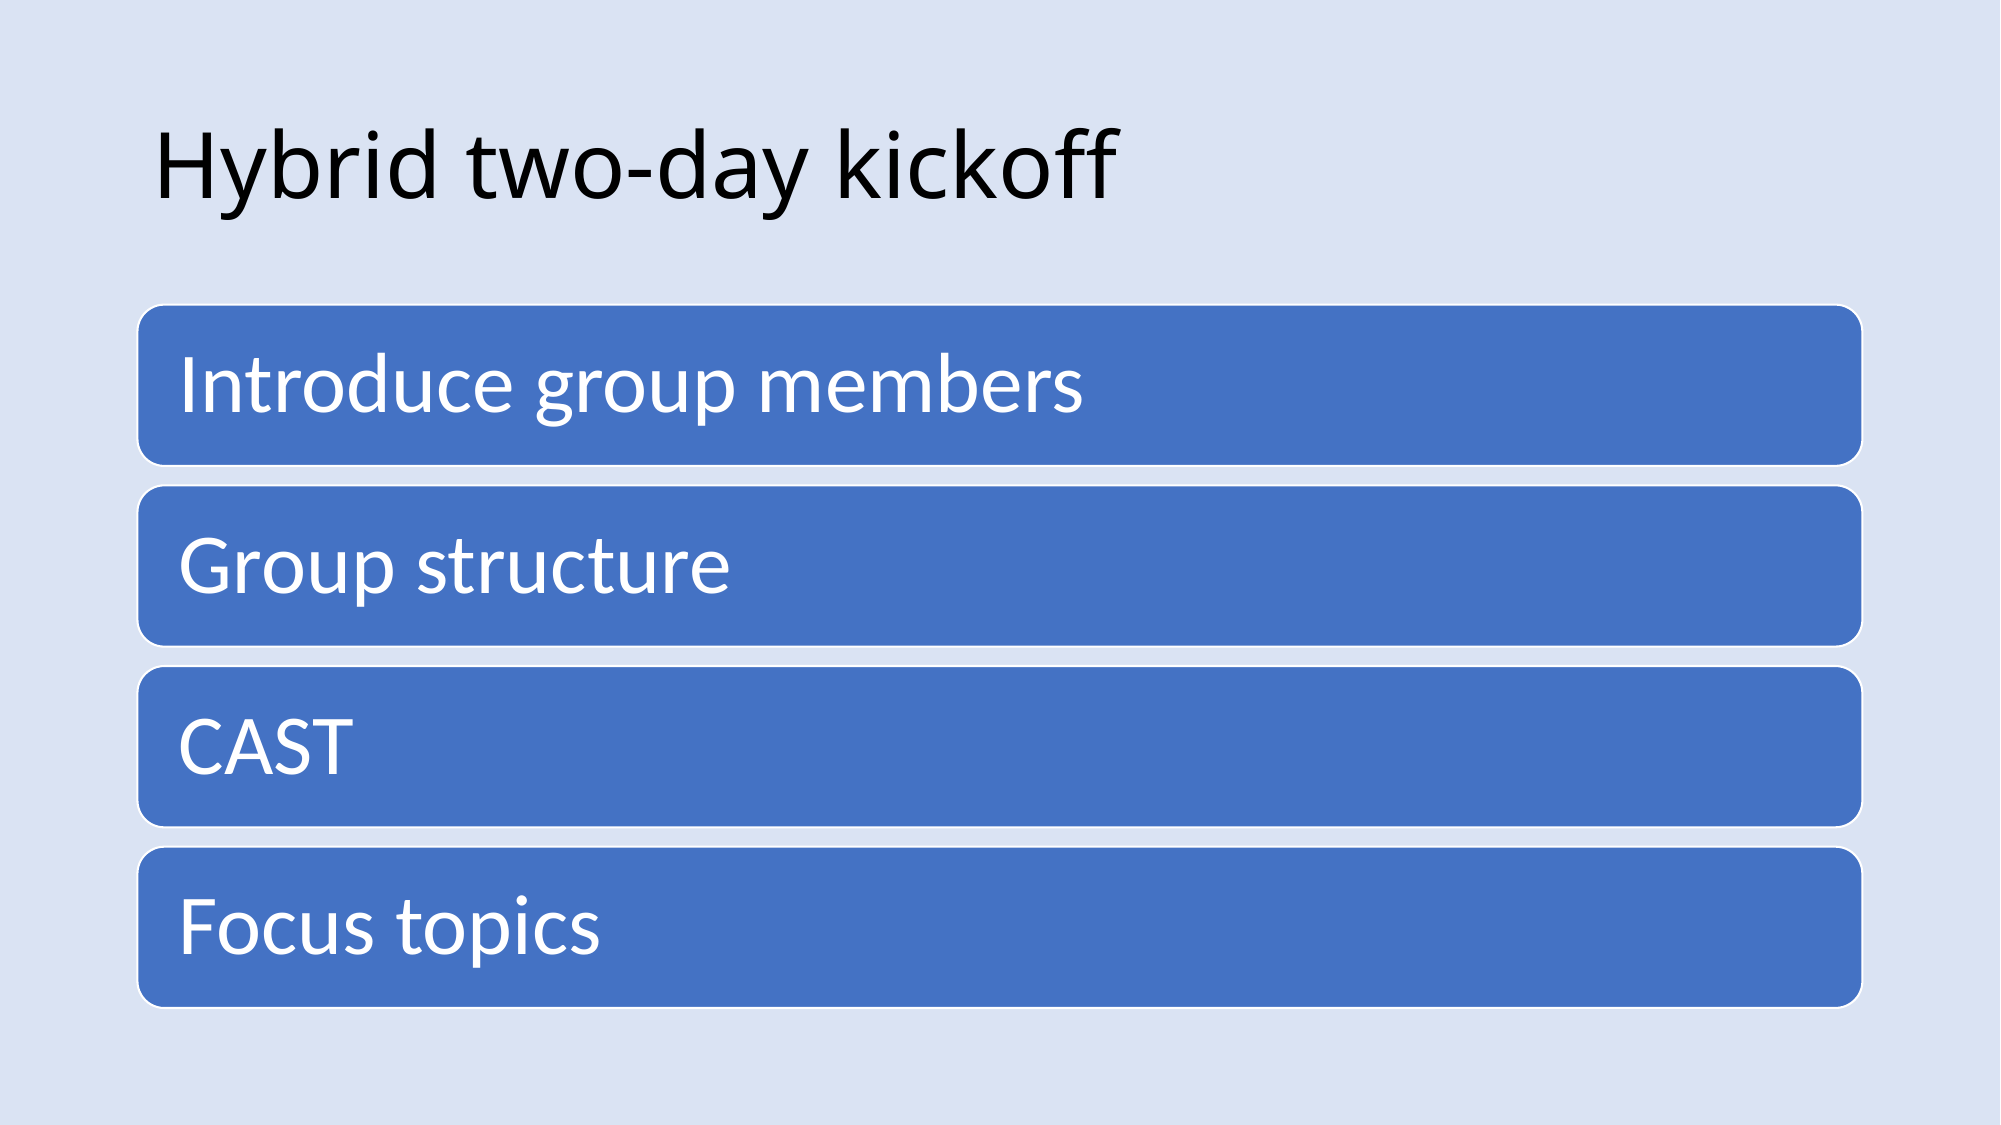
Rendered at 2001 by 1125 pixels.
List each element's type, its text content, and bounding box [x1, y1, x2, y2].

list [137, 299, 1863, 1014]
title Hybrid two-day kickoff [137, 59, 1863, 278]
